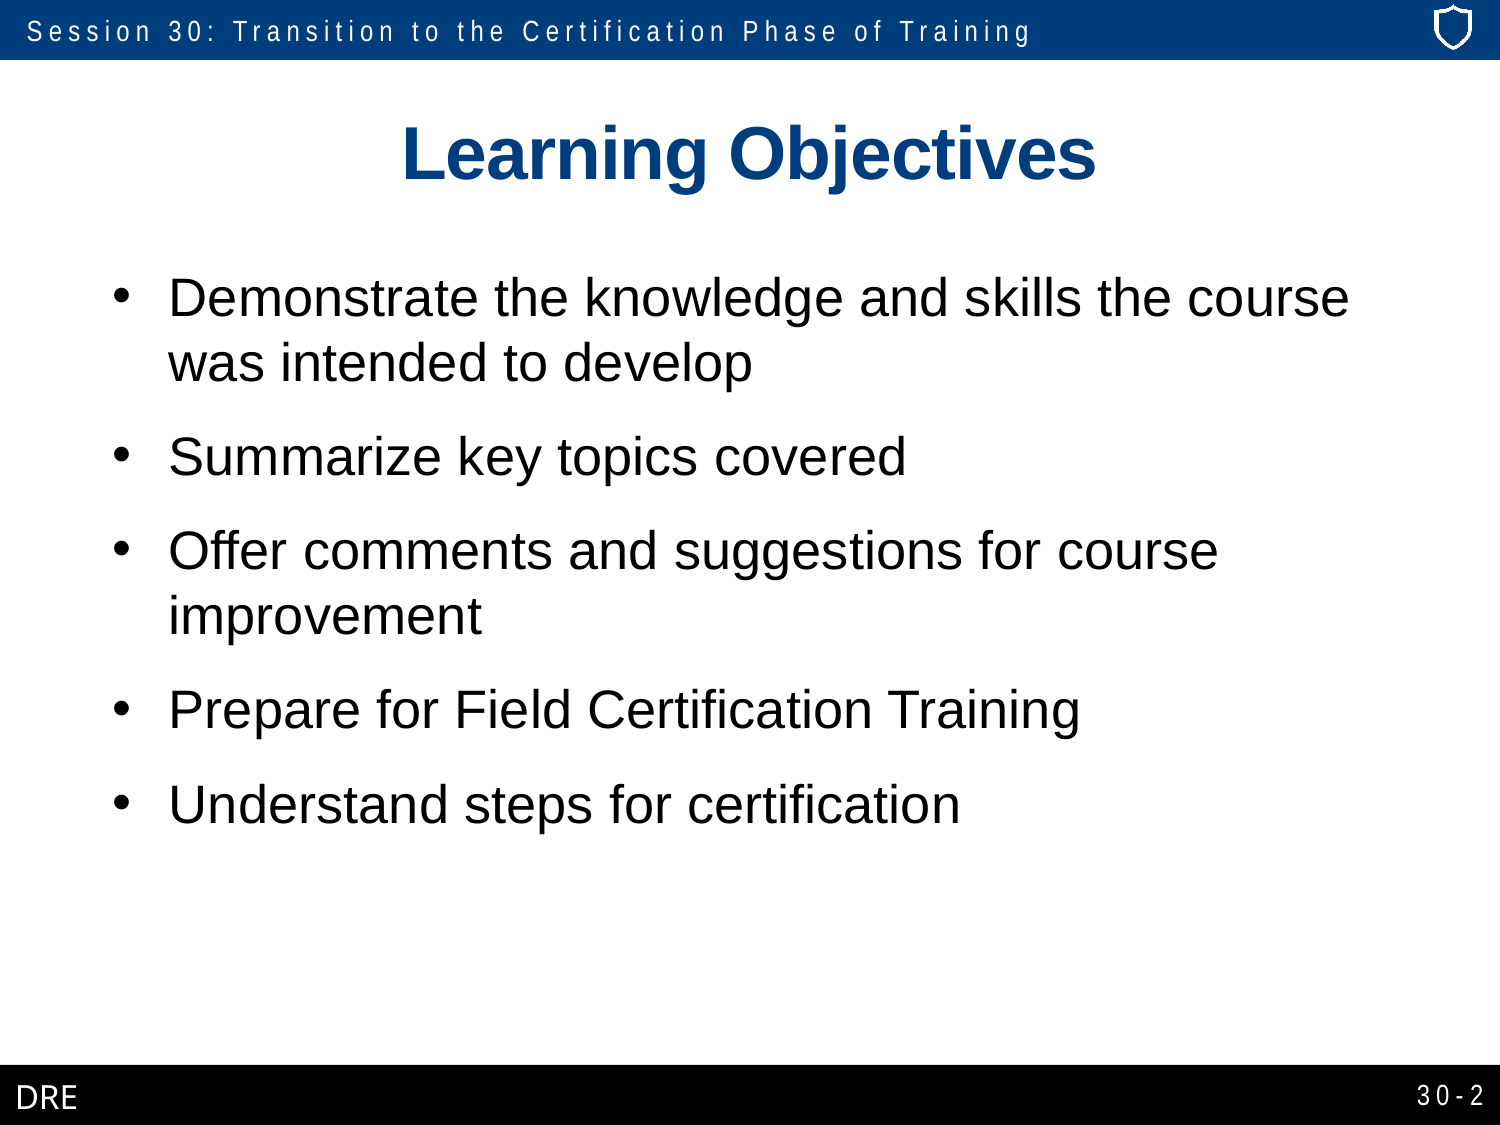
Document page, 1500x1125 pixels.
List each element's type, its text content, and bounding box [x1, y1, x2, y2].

title Learning Objectives [75, 75, 1425, 225]
slide_number 30-2 [1218, 1063, 1499, 1124]
picture [1434, 4, 1472, 50]
list Demonstrate the knowledge and skills the course was intended to develop Summarize key topics covered Offer comments and suggestions for course improvement Prepare for Field Certification Training Understand steps for certification [75, 254, 1425, 1005]
